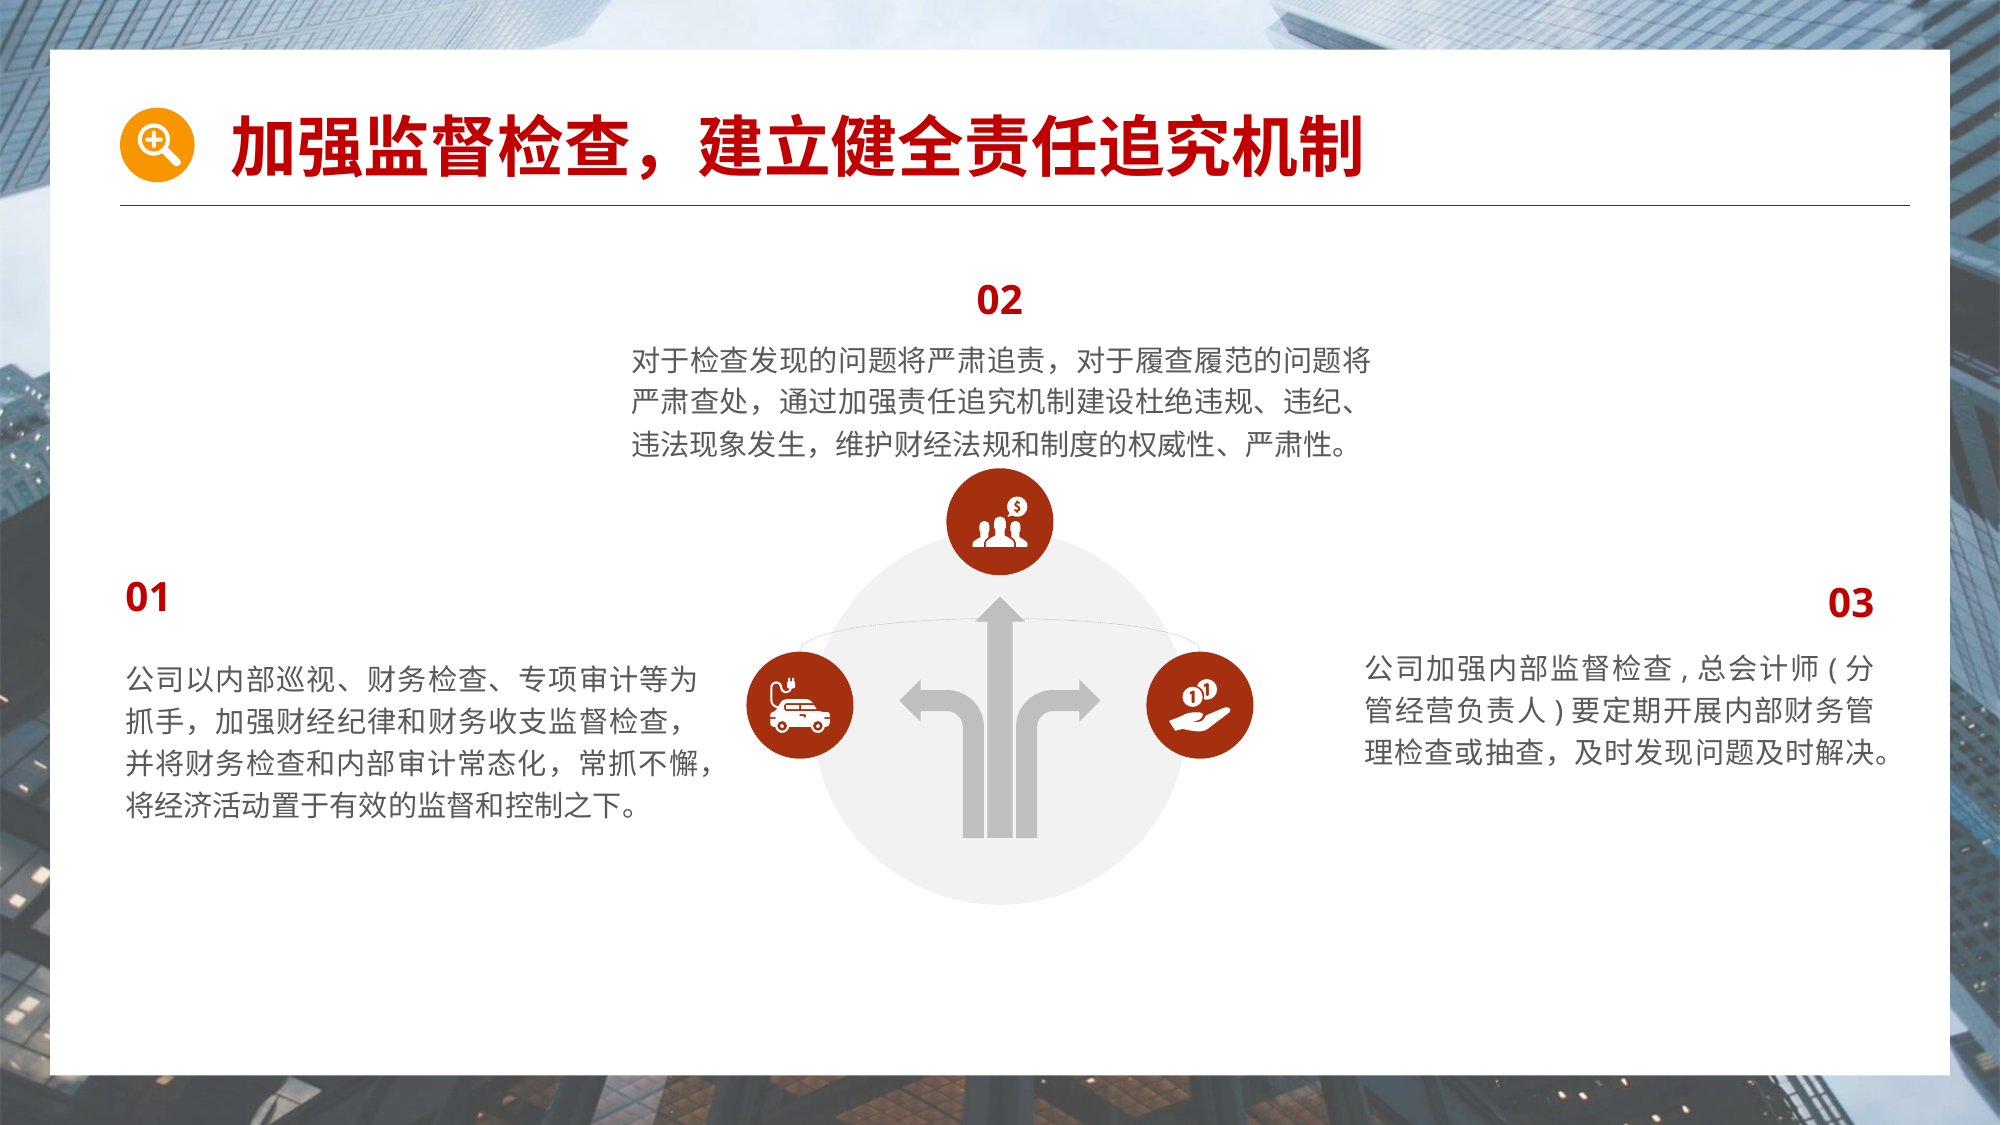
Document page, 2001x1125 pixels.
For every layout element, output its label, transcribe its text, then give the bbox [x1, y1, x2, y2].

text_box 02 [703, 267, 1297, 327]
text_box 公司以内部巡视、财务检查、专项审计等为抓手，加强财经纪律和财务收支监督检查，并将财务检查和内部审计常态化，常抓不懈，将经济活动置于有效的监督和控制之下。 [110, 647, 714, 830]
text_box 加强监督检查，建立健全责任追究机制 [215, 96, 1381, 192]
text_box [119, 107, 195, 183]
text_box 03 [1296, 569, 1890, 634]
text_box 公司加强内部监督检查,总会计师(分管经营负责人)要定期开展内部财务管理检查或抽查，及时发现问题及时解决。 [1349, 635, 1890, 777]
text_box 例如：报销会议费未附会议通知，培训旅费不附培训文件；专家评审费不在会议费中列支，未附发放表，也无专家领取签字；发放实物福利费无发放明细表。 [0, 0, 2000, 1125]
text_box 01 [110, 563, 704, 627]
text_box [746, 468, 1254, 905]
text_box 对于检查发现的问题将严肃追责，对于履查履范的问题将严肃查处，通过加强责任追究机制建设杜绝违规、违纪、违法现象发生，维护财经法规和制度的权威性、严肃性。 [616, 327, 1387, 469]
